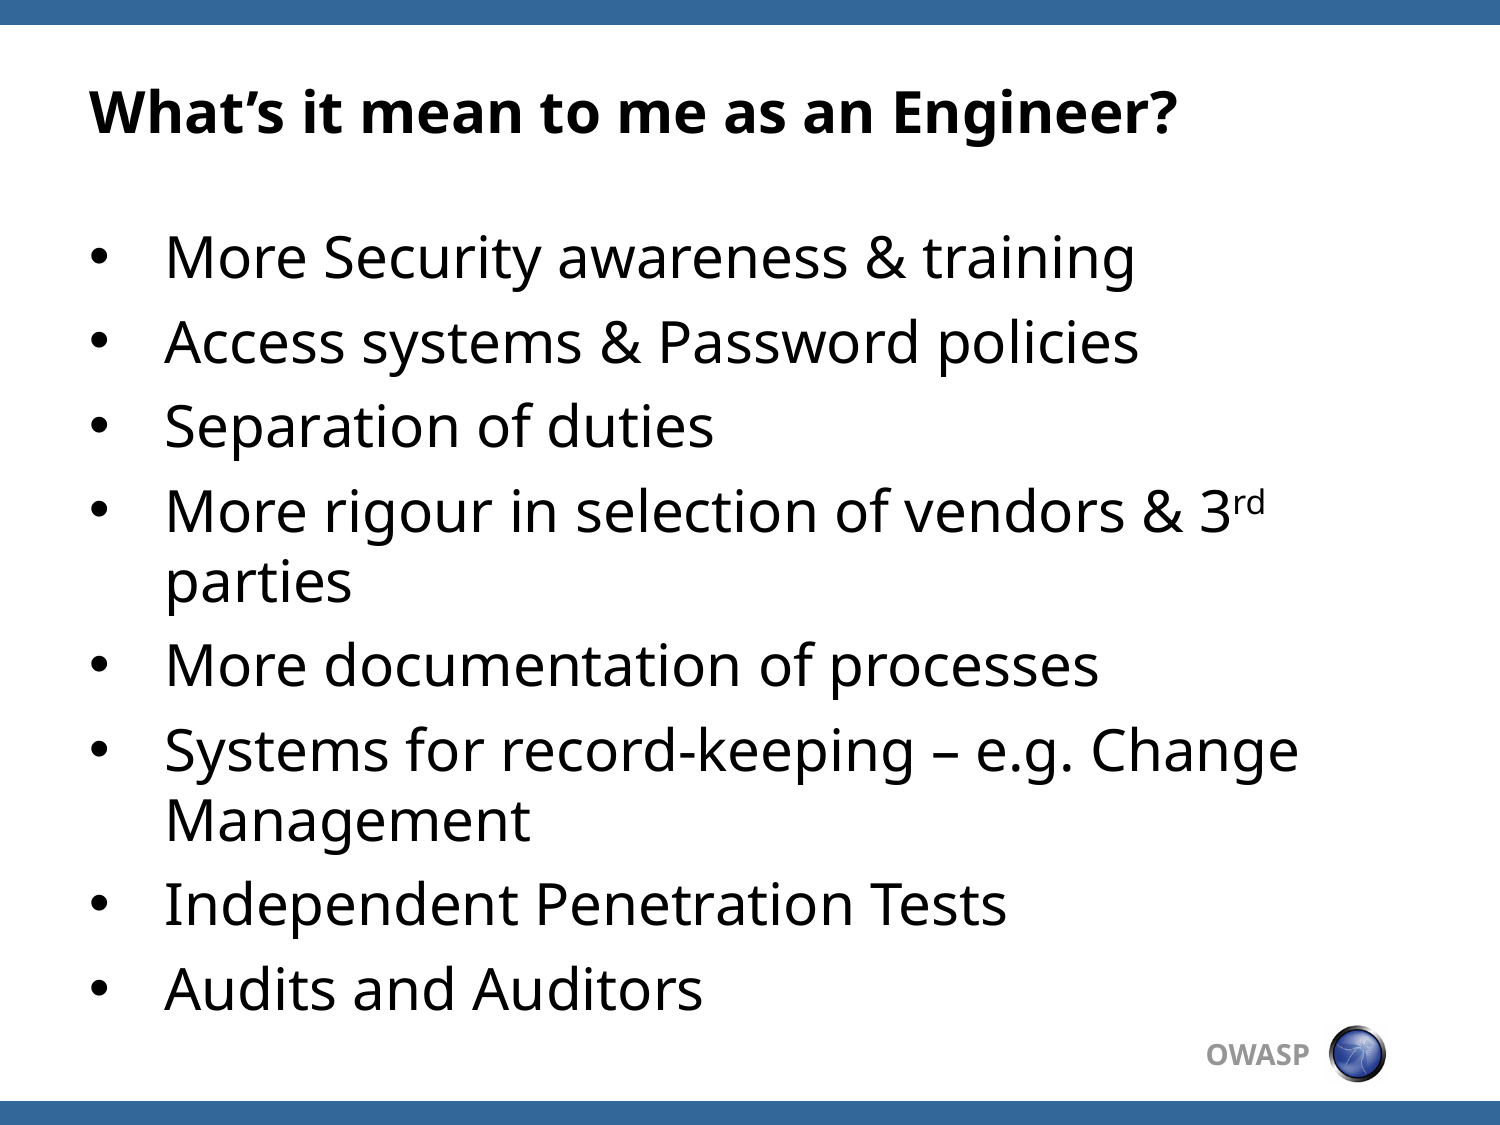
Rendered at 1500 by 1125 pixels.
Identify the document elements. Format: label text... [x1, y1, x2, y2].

list More Security awareness & training Access systems & Password policies Separation of duties More rigour in selection of vendors & 3rd parties More documentation of processes Systems for record-keeping – e.g. Change Management Independent Penetration Tests Audits and Auditors [75, 212, 1425, 1005]
title What’s it mean to me as an Engineer? [75, 32, 1425, 188]
picture [1325, 1024, 1388, 1083]
